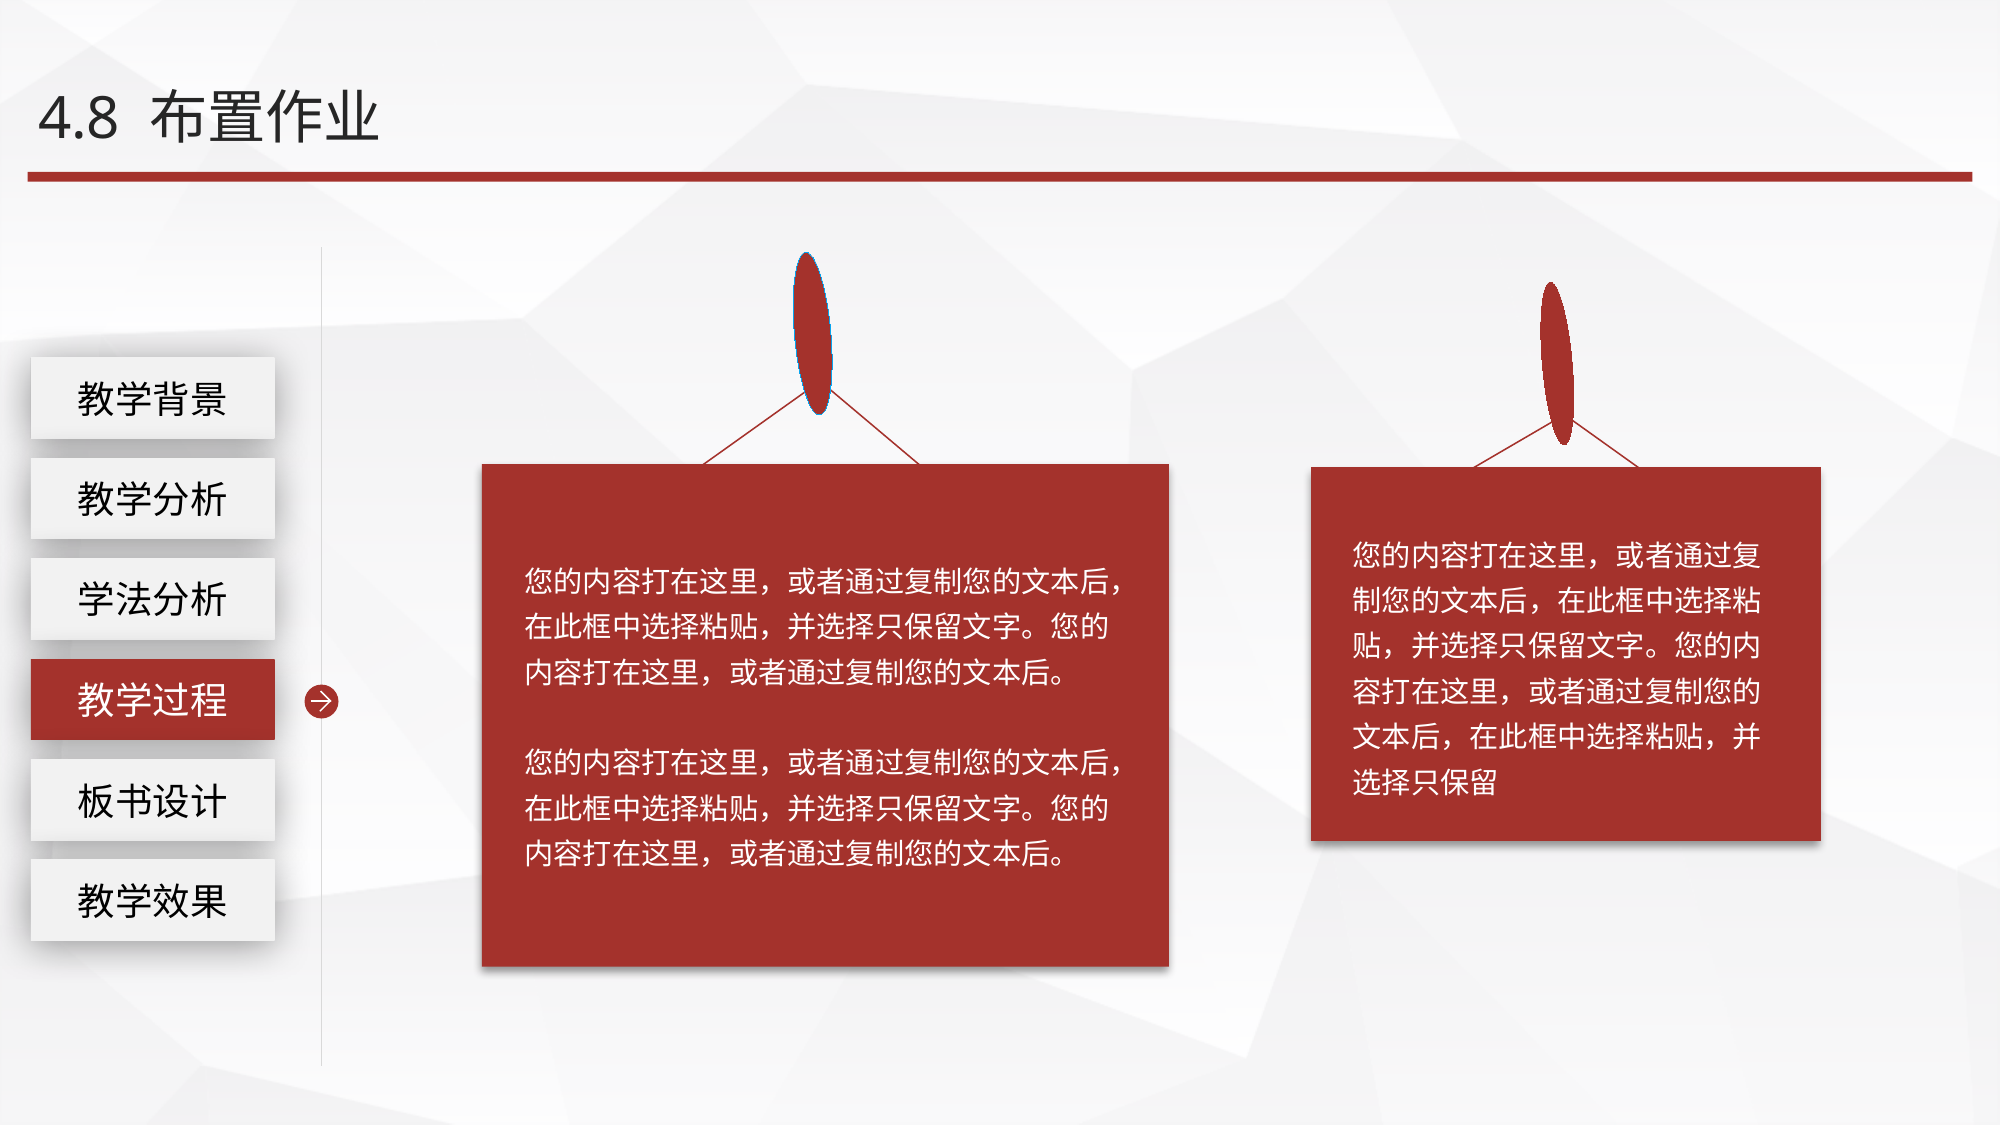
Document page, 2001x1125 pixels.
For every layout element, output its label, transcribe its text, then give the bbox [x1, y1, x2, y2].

text_box 教学过程 [30, 659, 275, 740]
text_box [26, 171, 1973, 183]
text_box 板书设计 [30, 759, 275, 841]
text_box 4.8 布置作业 [23, 73, 794, 158]
text_box 教学分析 [30, 458, 275, 539]
picture [0, 0, 2000, 1125]
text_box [1311, 282, 1821, 840]
text_box 学法分析 [30, 558, 275, 640]
text_box 教学效果 [30, 859, 275, 941]
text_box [481, 252, 1169, 967]
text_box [304, 684, 339, 719]
text_box 教学背景 [30, 357, 275, 439]
